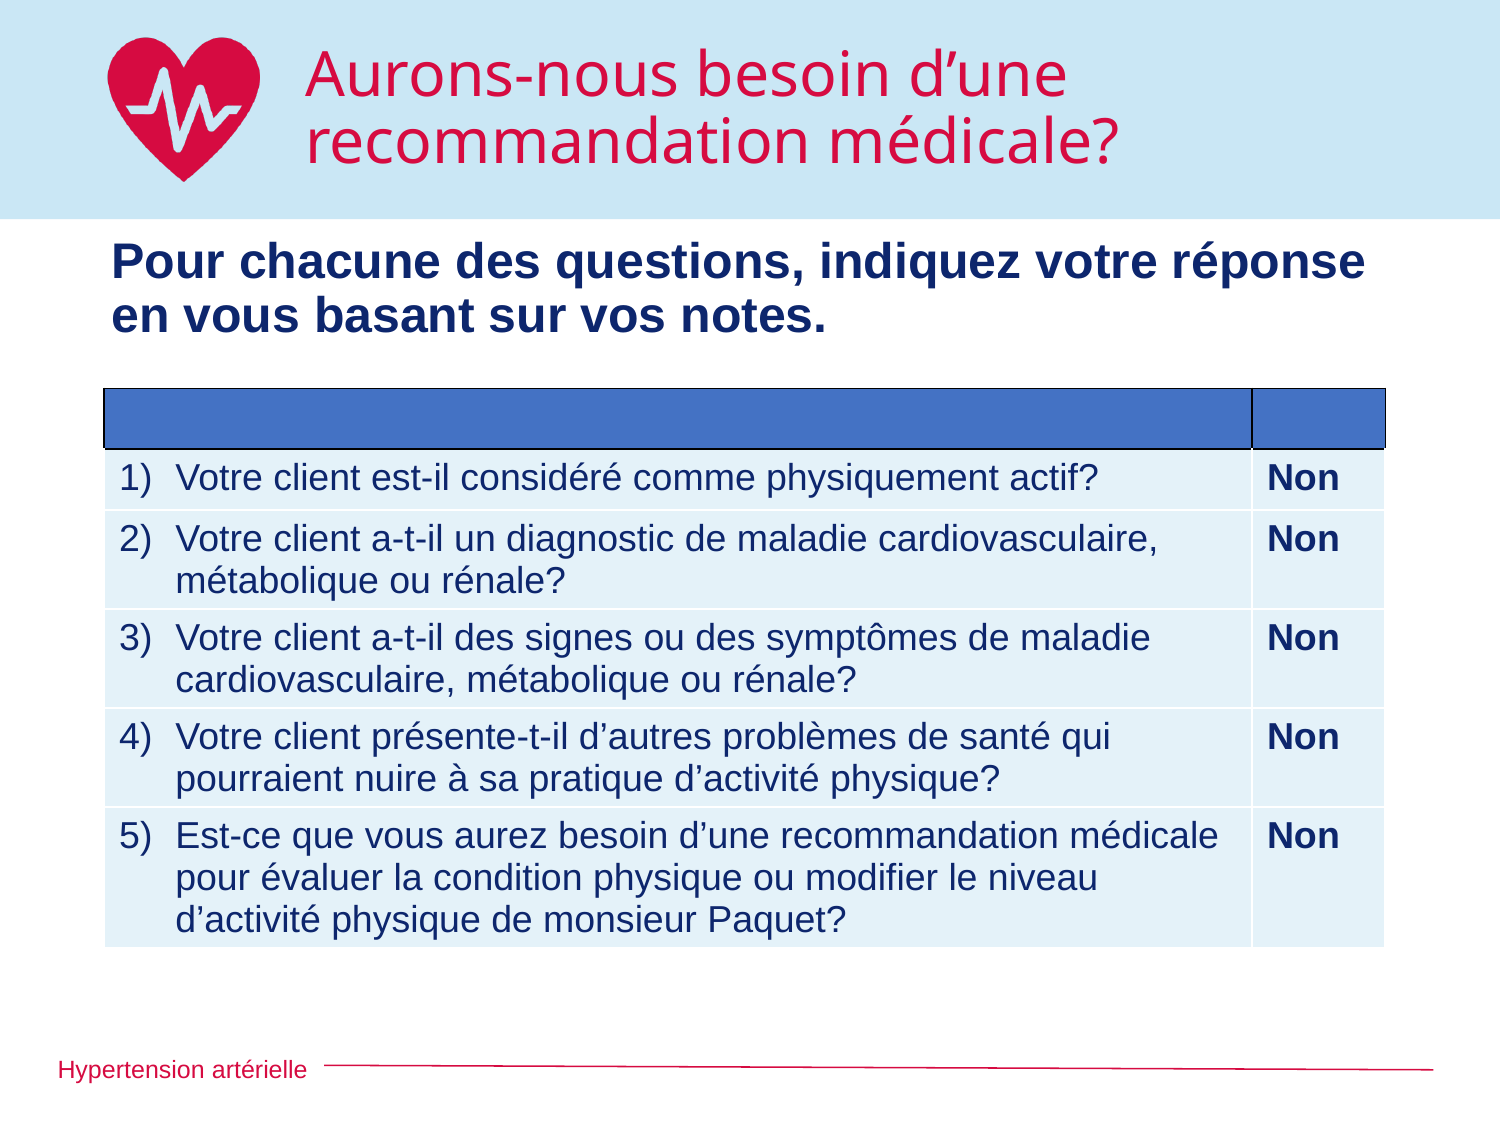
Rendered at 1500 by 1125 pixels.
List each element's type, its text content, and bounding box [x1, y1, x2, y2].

table_cell Non [1253, 511, 1384, 608]
table_cell Non [1253, 450, 1384, 509]
table_cell Non [1253, 610, 1384, 707]
text_box Pour chacune des questions, indiquez votre réponse en vous basant sur vos notes. [96, 220, 1396, 387]
table_cell Est-ce que vous aurez besoin d’une recommandation médicale pour évaluer la condition physique ou modifier le niveau d’activité physique de monsieur Paquet? [105, 808, 1251, 947]
title Aurons-nous besoin d’une recommandation médicale? [295, 59, 1281, 160]
table_cell Votre client a-t-il un diagnostic de maladie cardiovasculaire, métabolique ou rénale? [105, 511, 1251, 608]
table_cell Non [1253, 709, 1384, 806]
table_cell Votre client présente-t-il d’autres problèmes de santé qui pourraient nuire à sa pratique d’activité physique? [105, 709, 1251, 806]
list Hypertension artérielle [42, 1049, 325, 1086]
table_cell Non [1253, 808, 1384, 947]
picture [76, 2, 291, 217]
table_header [105, 389, 1251, 448]
table_header [1253, 389, 1385, 448]
table_cell Votre client est-il considéré comme physiquement actif? [105, 450, 1251, 509]
table_cell Votre client a-t-il des signes ou des symptômes de maladie cardiovasculaire, métabolique ou rénale? [105, 610, 1251, 707]
